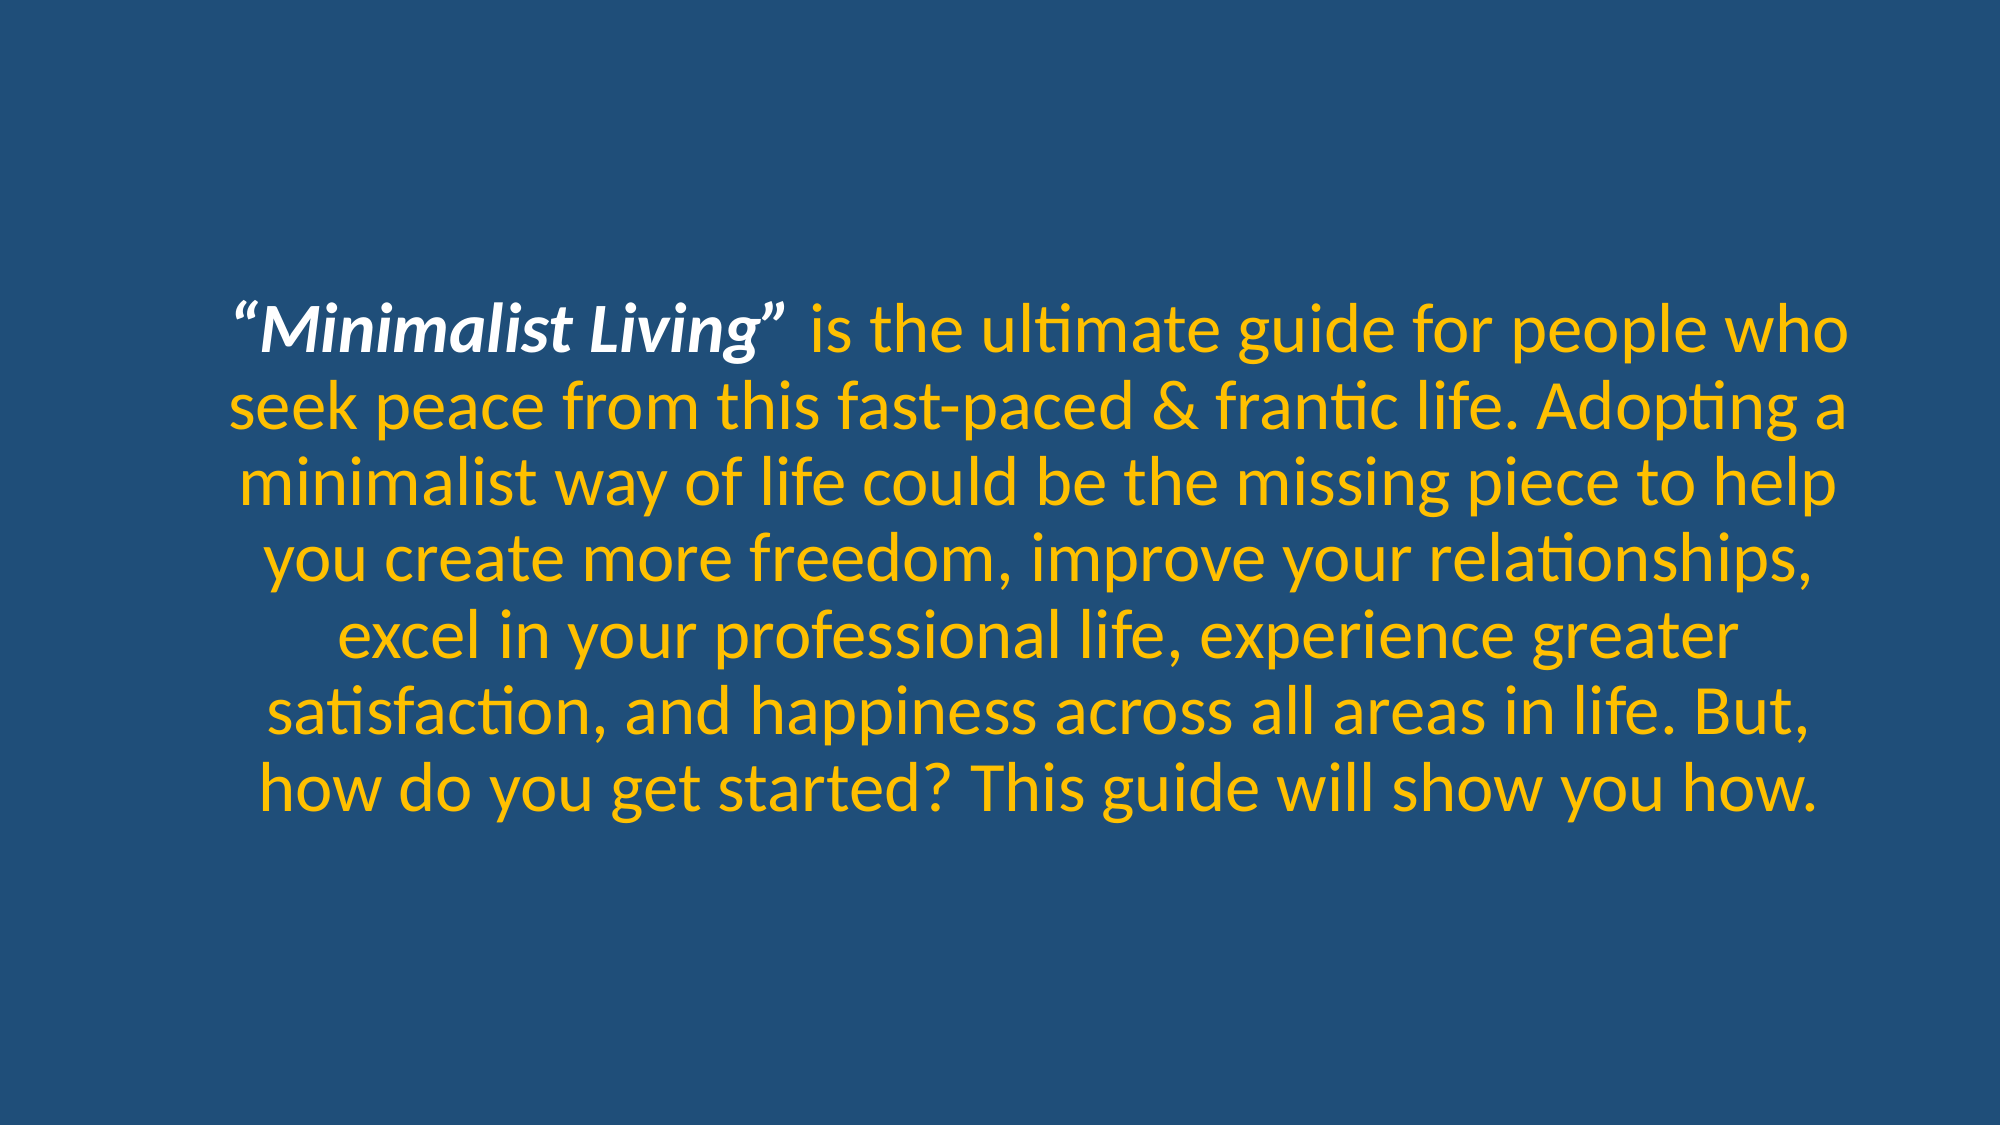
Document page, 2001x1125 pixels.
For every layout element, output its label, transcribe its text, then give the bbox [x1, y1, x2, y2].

list “Minimalist Living” is the ultimate guide for people who seek peace from this fast-paced & frantic life. Adopting a minimalist way of life could be the missing piece to help you create more freedom, improve your relationships, excel in your professional life, experience greater satisfaction, and happiness across all areas in life. But, how do you get started? This guide will show you how. [209, 284, 1870, 620]
